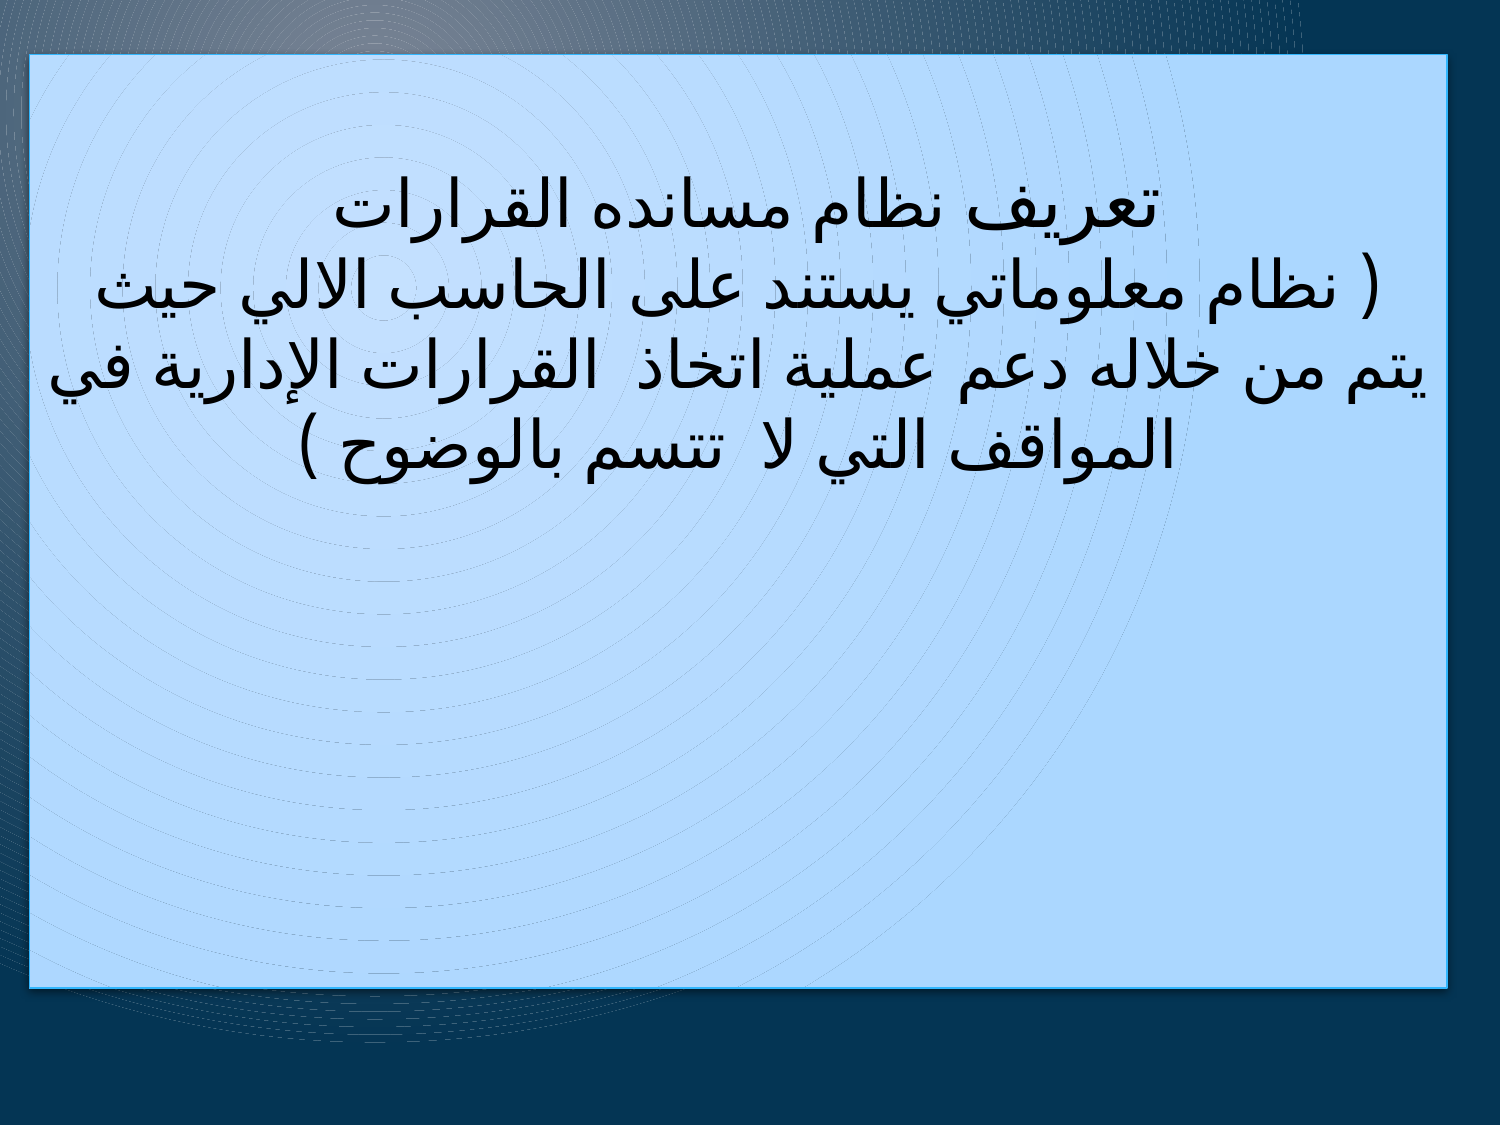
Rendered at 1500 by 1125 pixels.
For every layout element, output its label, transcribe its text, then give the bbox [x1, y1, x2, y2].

title تعريف نظام مسانده القرارات ( نظام معلوماتي يستند على الحاسب الالي حيث يتم من خلاله دعم عملية اتخاذ القرارات الإدارية في المواقف التي لا تتسم بالوضوح ) [29, 54, 1448, 989]
